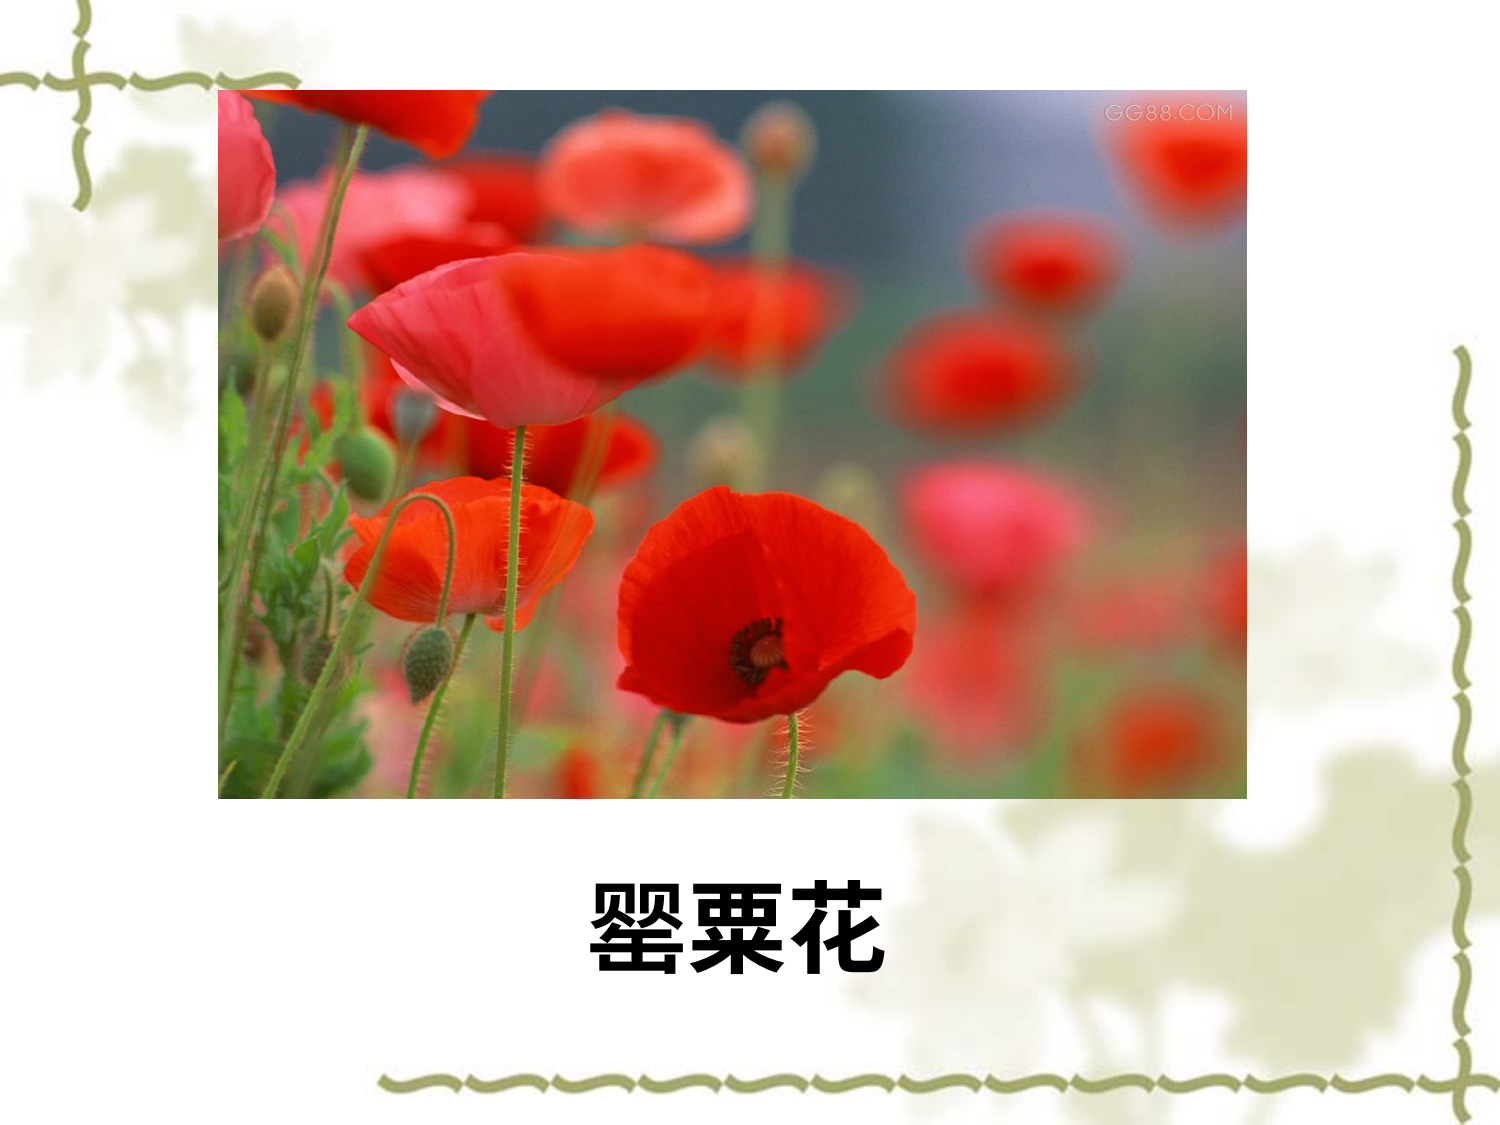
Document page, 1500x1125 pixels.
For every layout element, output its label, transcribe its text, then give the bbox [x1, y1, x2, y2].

picture [0, 0, 1500, 1125]
text_box 罂粟花 [572, 857, 986, 993]
